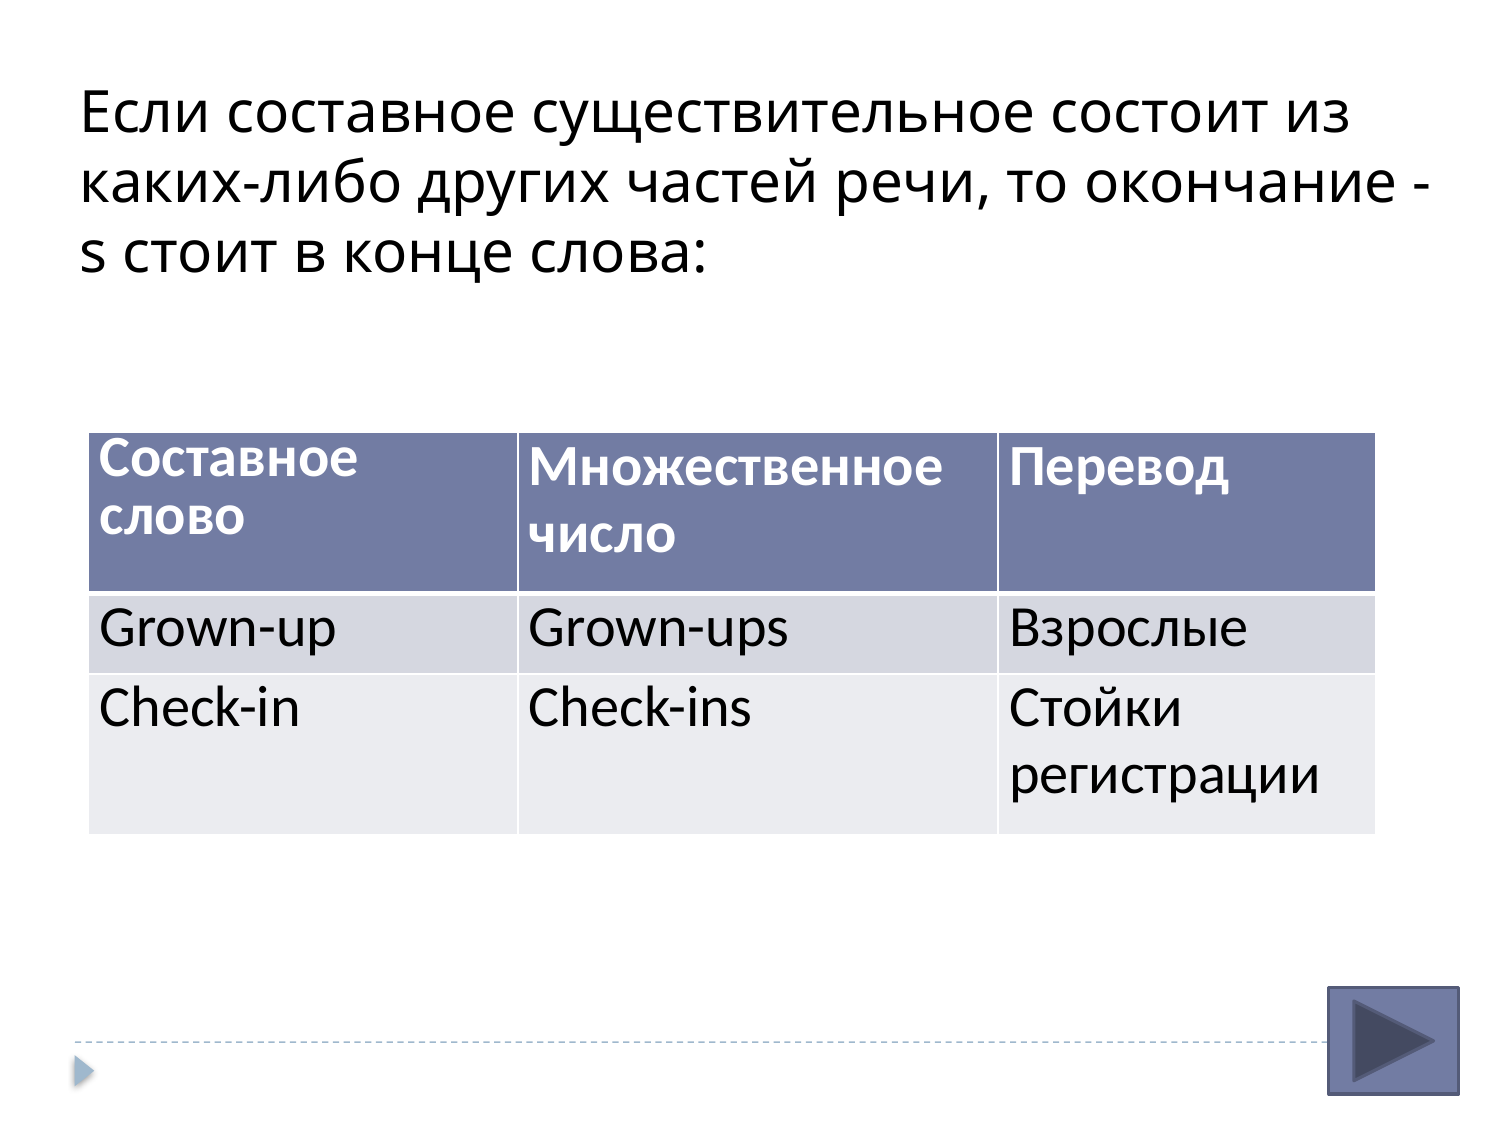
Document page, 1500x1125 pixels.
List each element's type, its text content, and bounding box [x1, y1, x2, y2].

table_cell Check-in [89, 675, 517, 834]
table_cell Grown-up [89, 596, 517, 673]
text_box [1327, 986, 1460, 1096]
table_cell Check-ins [519, 675, 997, 834]
table_header Составное cлово [89, 433, 517, 591]
table_header Перевод [999, 433, 1375, 591]
table_cell Grown-ups [519, 596, 997, 673]
text_box Если составное существительное состоит из каких-либо других частей речи, то окончание -s стоит в конце слова: [64, 66, 1459, 292]
table_header Множественное число [519, 433, 997, 591]
table_cell Стойки регистрации [999, 675, 1375, 834]
table_cell Взрослые [999, 596, 1375, 673]
